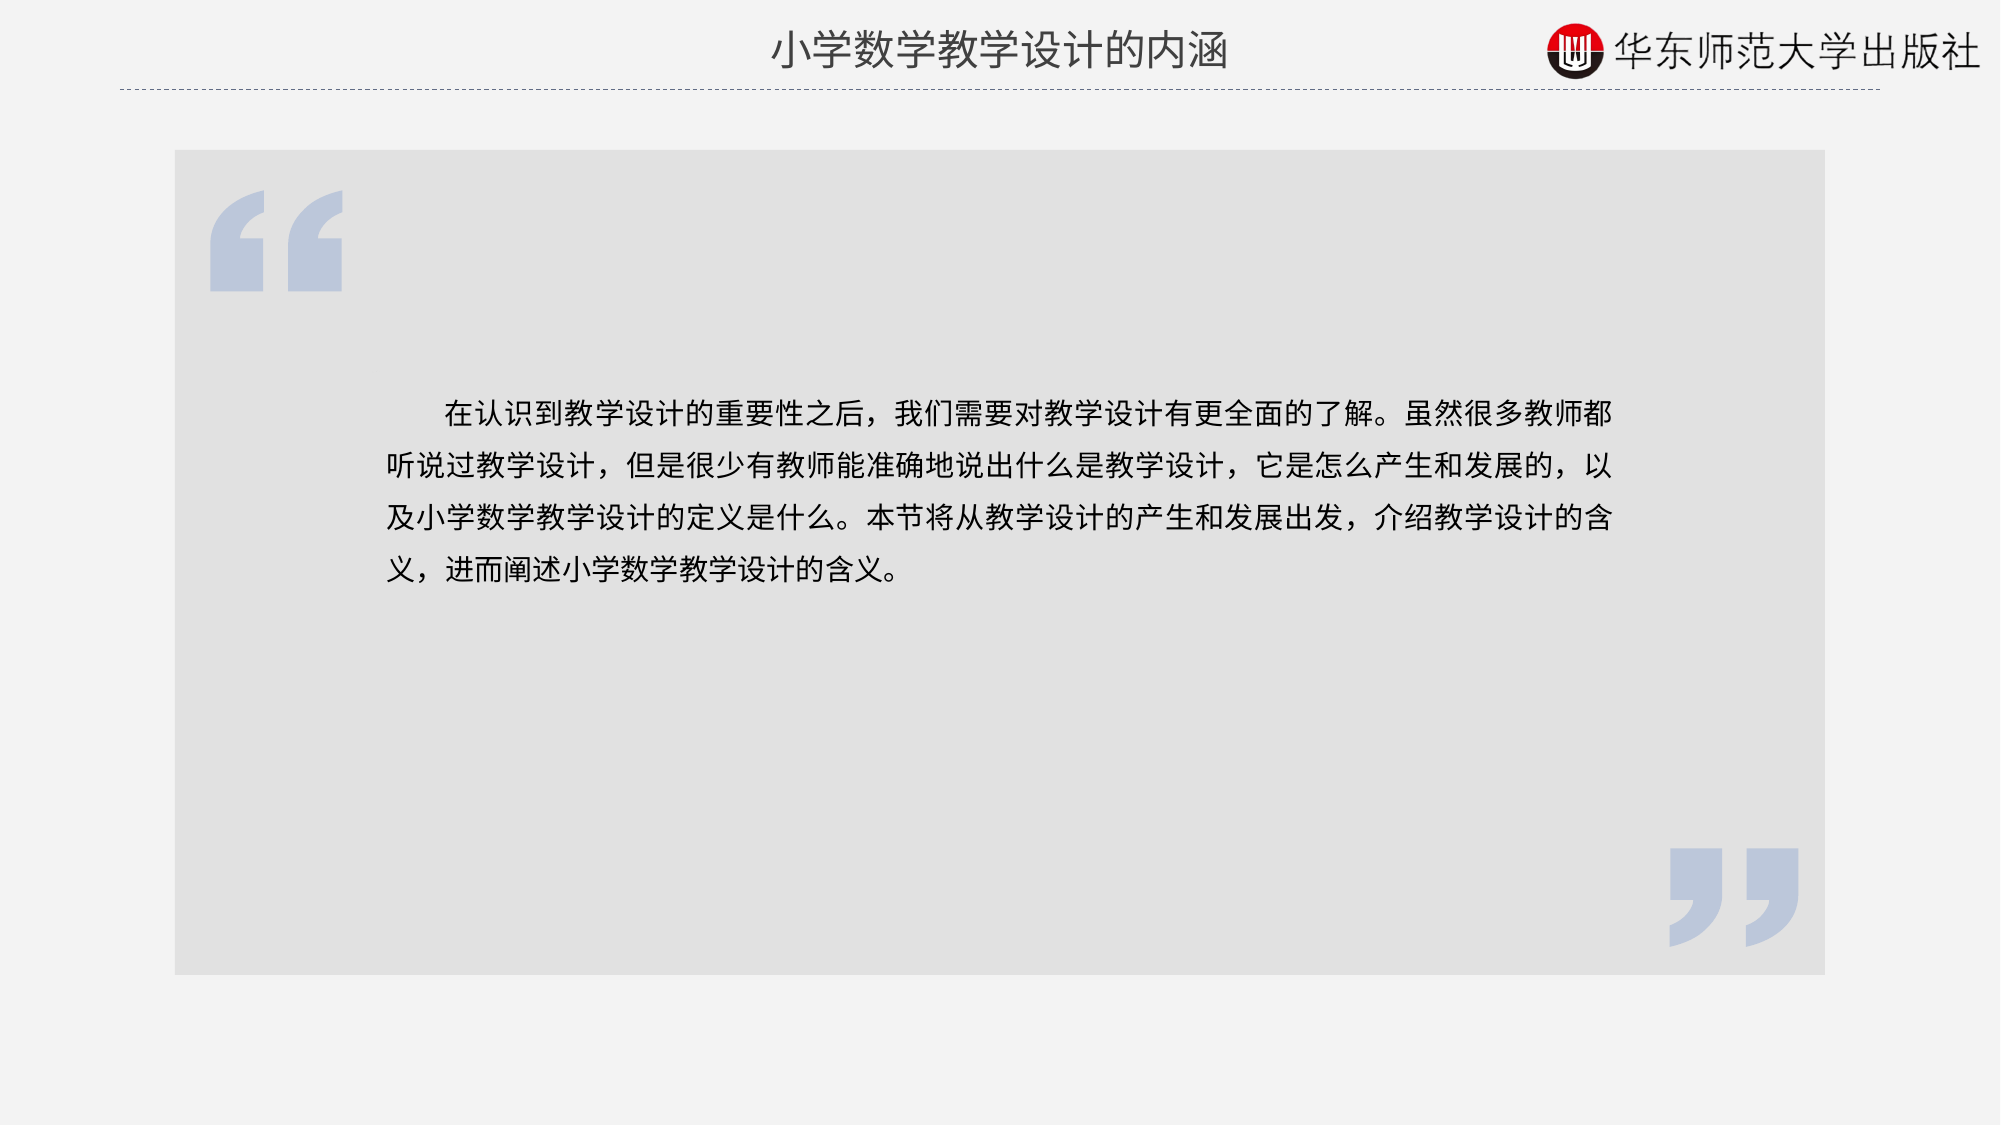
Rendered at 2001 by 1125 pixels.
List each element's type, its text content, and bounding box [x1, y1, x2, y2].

text_box [174, 149, 1826, 976]
text_box [209, 189, 265, 293]
text_box 在认识到教学设计的重要性之后，我们需要对教学设计有更全面的了解。虽然很多教师都听说过教学设计，但是很少有教师能准确地说出什么是教学设计，它是怎么产生和发展的，以及小学数学教学设计的定义是什么。本节将从教学设计的产生和发展出发，介绍教学设计的含义，进而阐述小学数学教学设计的含义。 [371, 370, 1629, 594]
text_box [1744, 847, 1800, 949]
text_box [287, 189, 344, 293]
text_box 小学数学教学设计的内涵 [680, 23, 1320, 74]
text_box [1536, 13, 1989, 83]
text_box [1668, 847, 1724, 949]
